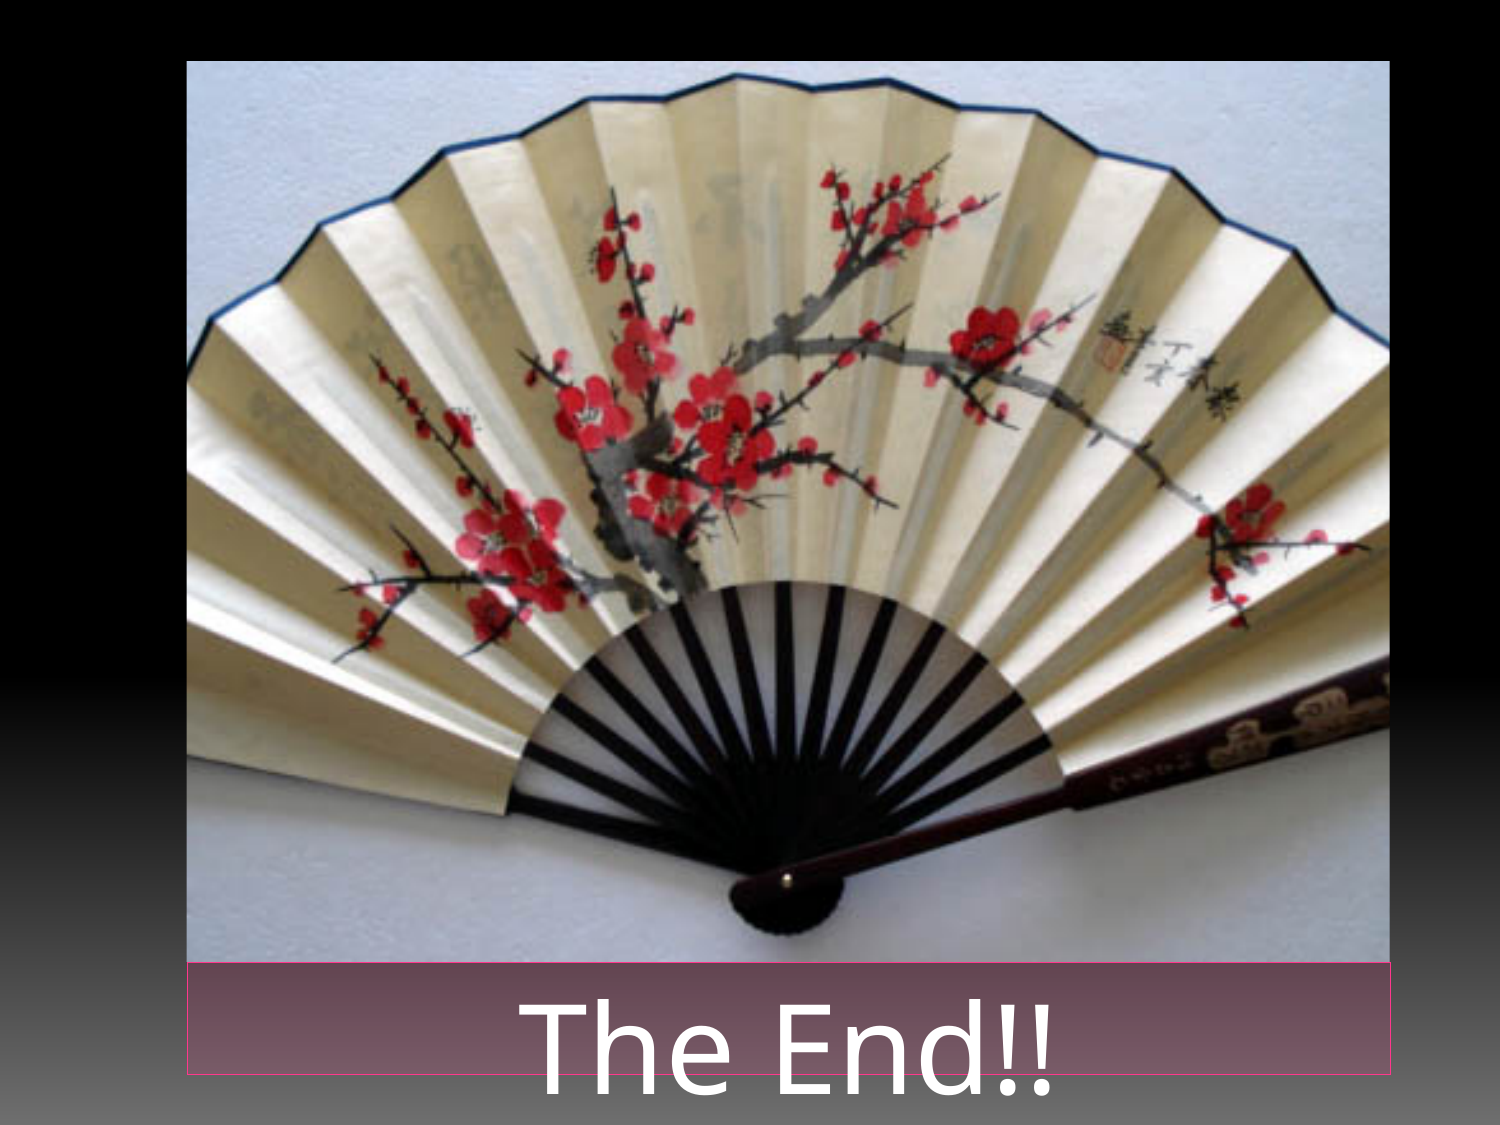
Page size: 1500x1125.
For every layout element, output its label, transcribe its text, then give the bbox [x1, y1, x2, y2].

picture [186, 61, 1390, 962]
list The End!! [187, 962, 1391, 1075]
